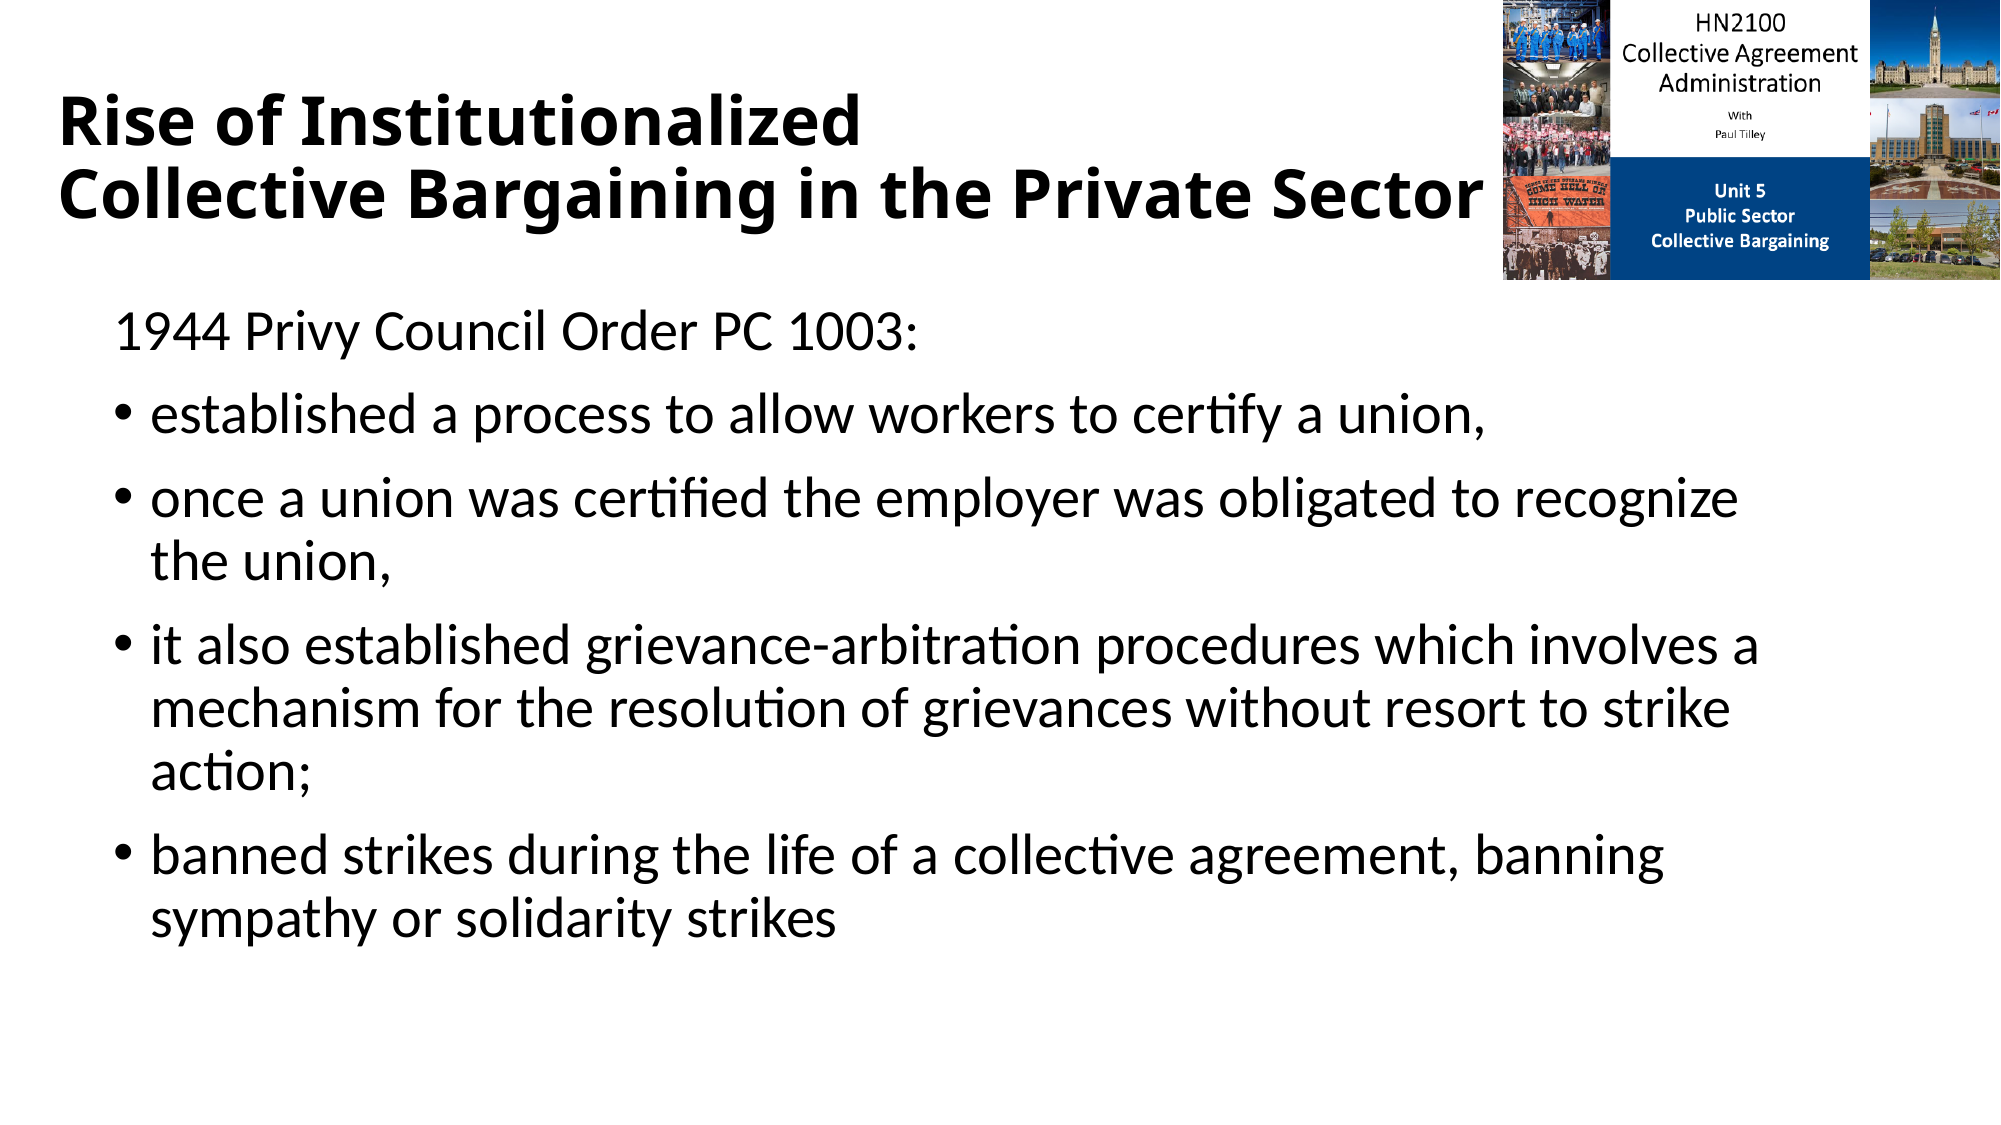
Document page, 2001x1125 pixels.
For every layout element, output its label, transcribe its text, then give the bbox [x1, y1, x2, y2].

title Rise of Institutionalized Collective Bargaining in the Private Sector [42, 51, 1503, 269]
picture [1503, 0, 2000, 280]
list 1944 Privy Council Order PC 1003: established a process to allow workers to certify a union, once a union was certified the employer was obligated to recognize the union, it also established grievance-arbitration procedures which involves a mechanism for the resolution of grievances without resort to strike action; banned strikes during the life of a collective agreement, banning sympathy or solidarity strikes [98, 292, 1824, 1007]
